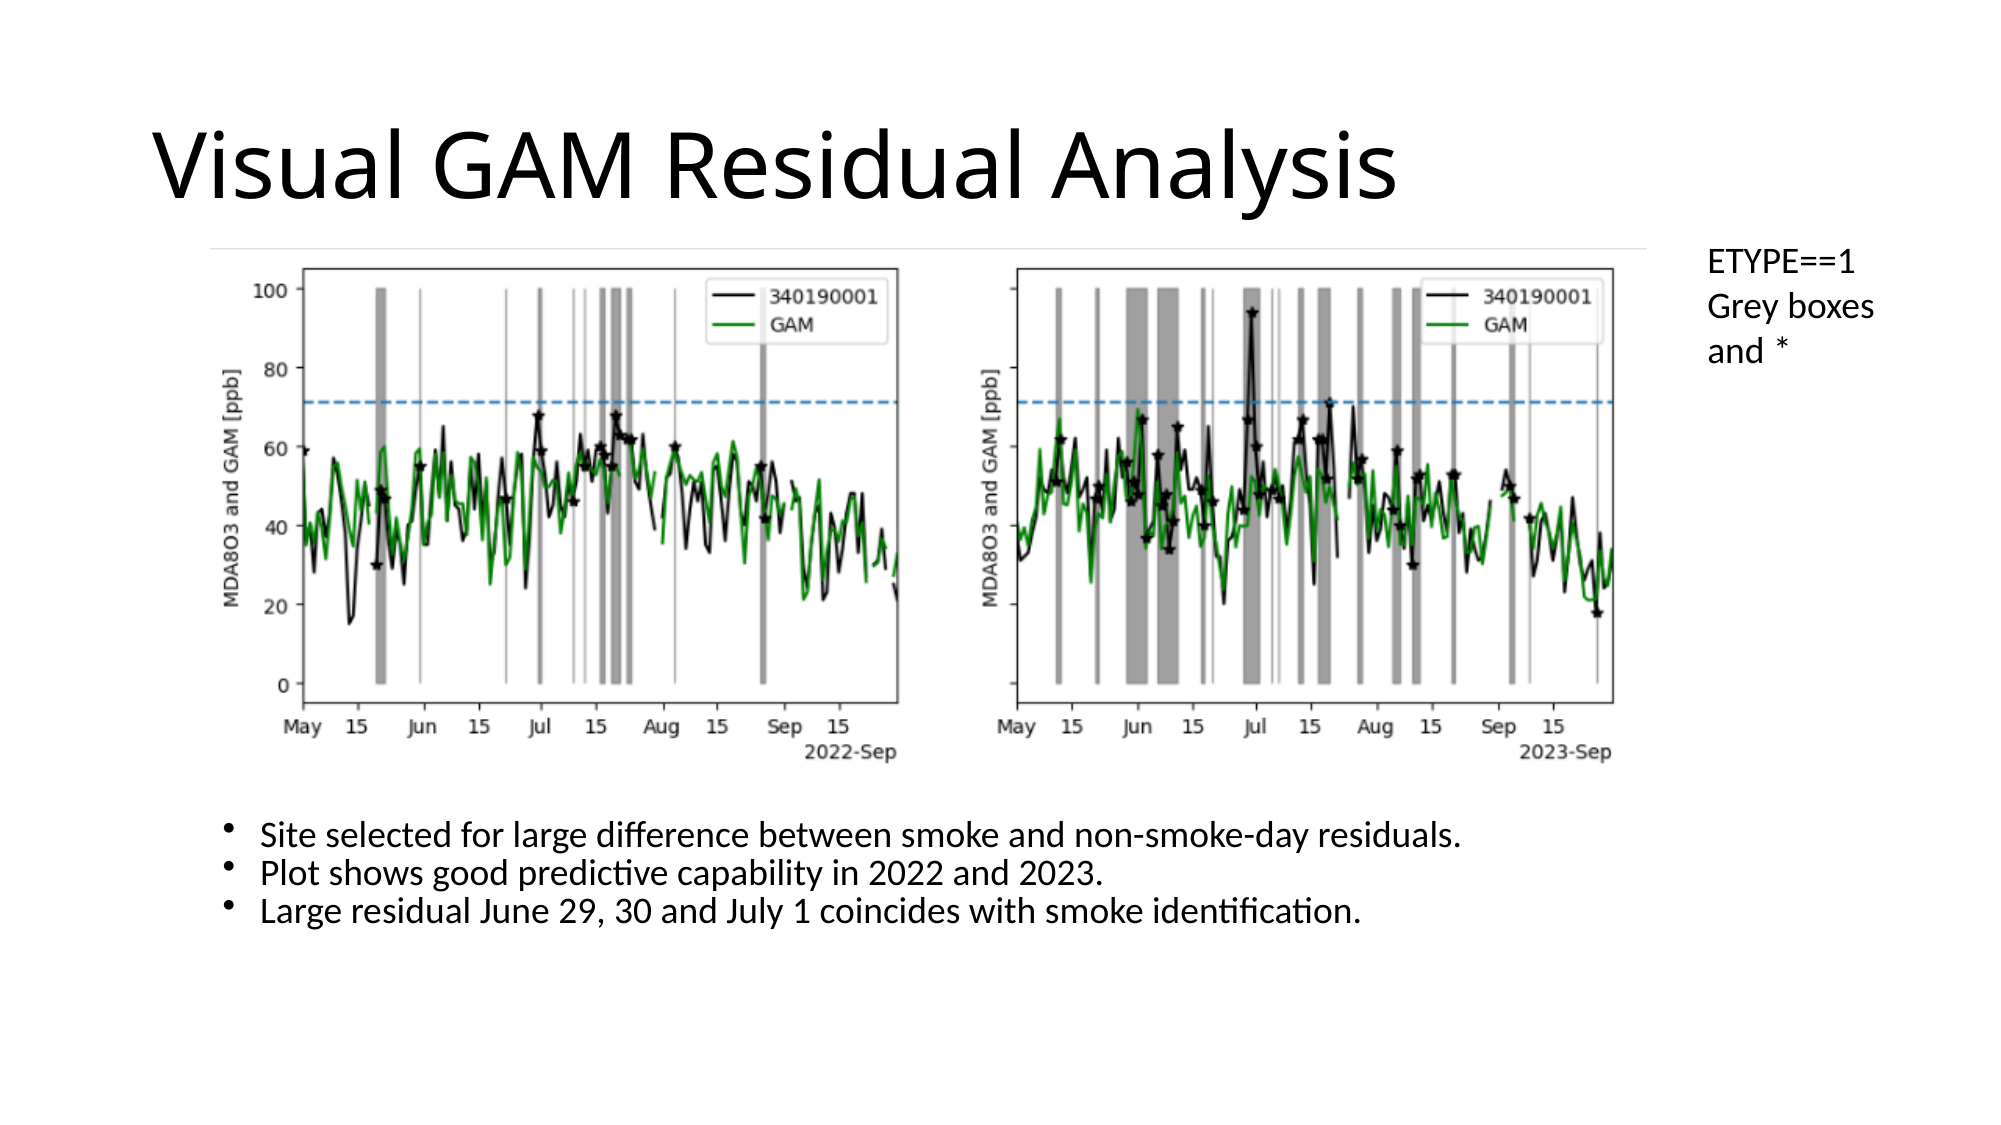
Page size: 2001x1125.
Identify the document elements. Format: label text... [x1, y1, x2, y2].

text_box Site selected for large difference between smoke and non-smoke-day residuals. Plot shows good predictive capability in 2022 and 2023. Large residual June 29, 30 and July 1 coincides with smoke identification. [207, 809, 1791, 940]
title Visual GAM Residual Analysis [137, 59, 1863, 278]
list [207, 248, 1647, 776]
text_box ETYPE==1 Grey boxes and * [1692, 228, 1952, 379]
